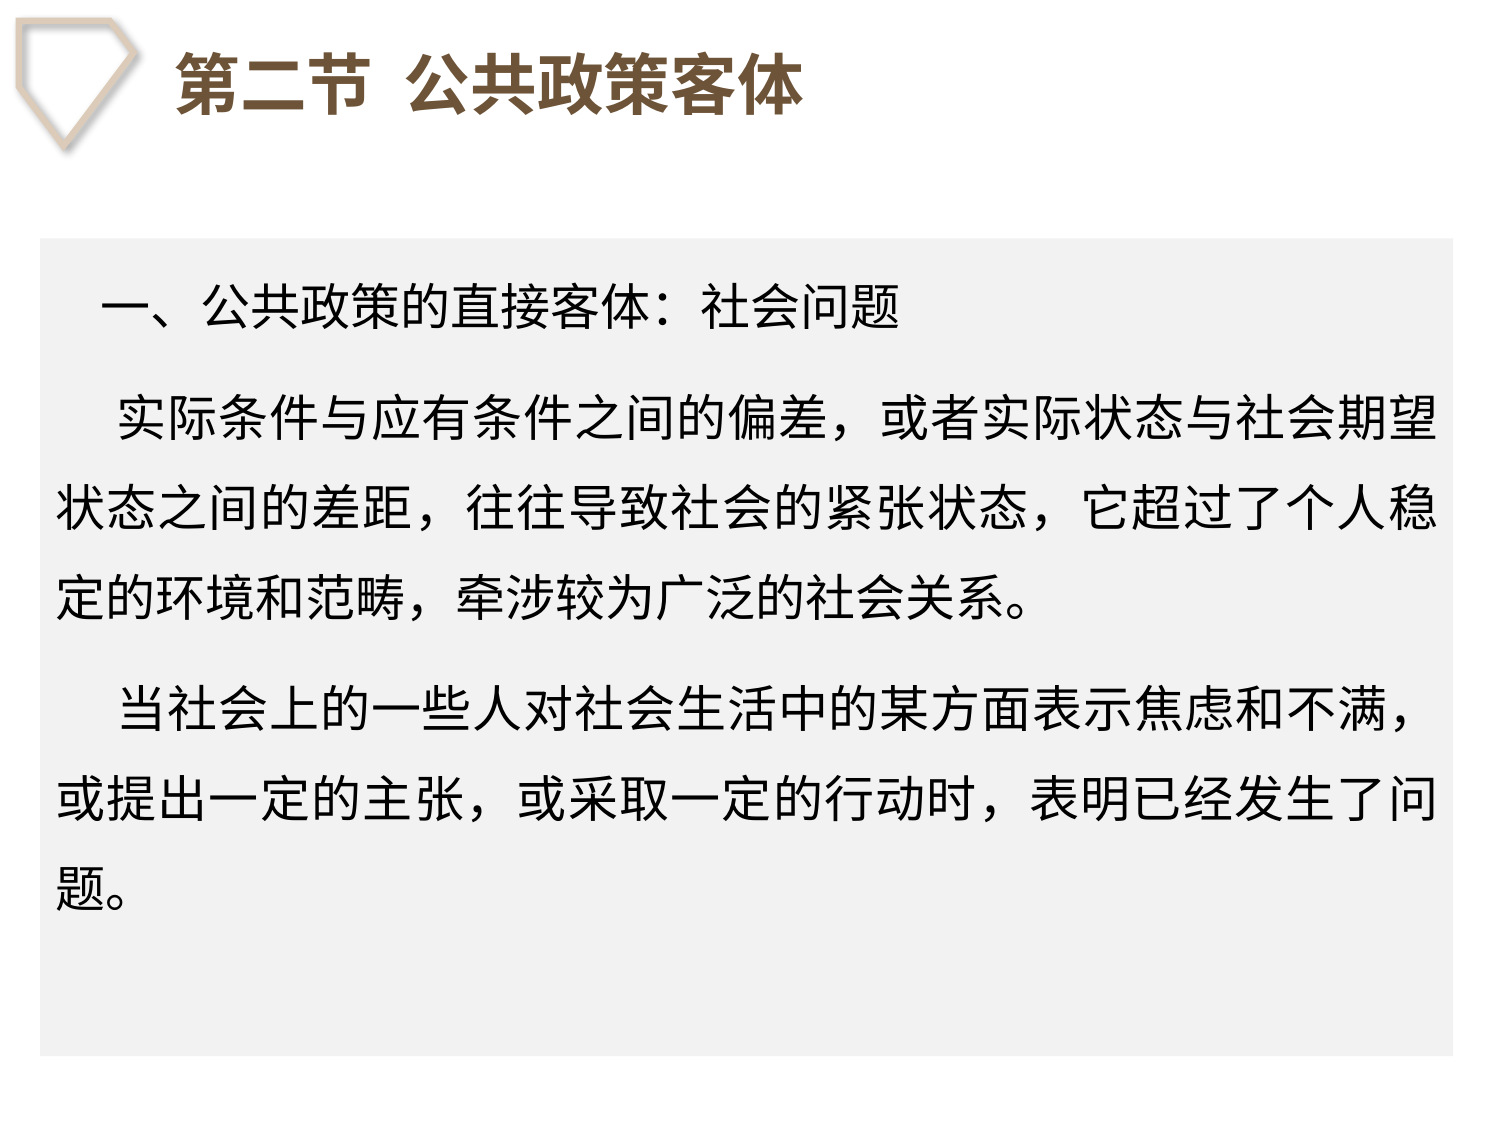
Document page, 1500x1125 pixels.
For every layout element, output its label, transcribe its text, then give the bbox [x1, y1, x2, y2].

list 一、公共政策的直接客体：社会问题 实际条件与应有条件之间的偏差，或者实际状态与社会期望状态之间的差距，往往导致社会的紧张状态，它超过了个人稳定的环境和范畴，牵涉较为广泛的社会关系。 当社会上的一些人对社会生活中的某方面表示焦虑和不满，或提出一定的主张，或采取一定的行动时，表明已经发生了问题。 [40, 238, 1454, 1057]
title 第二节 公共政策客体 [158, 18, 1456, 159]
